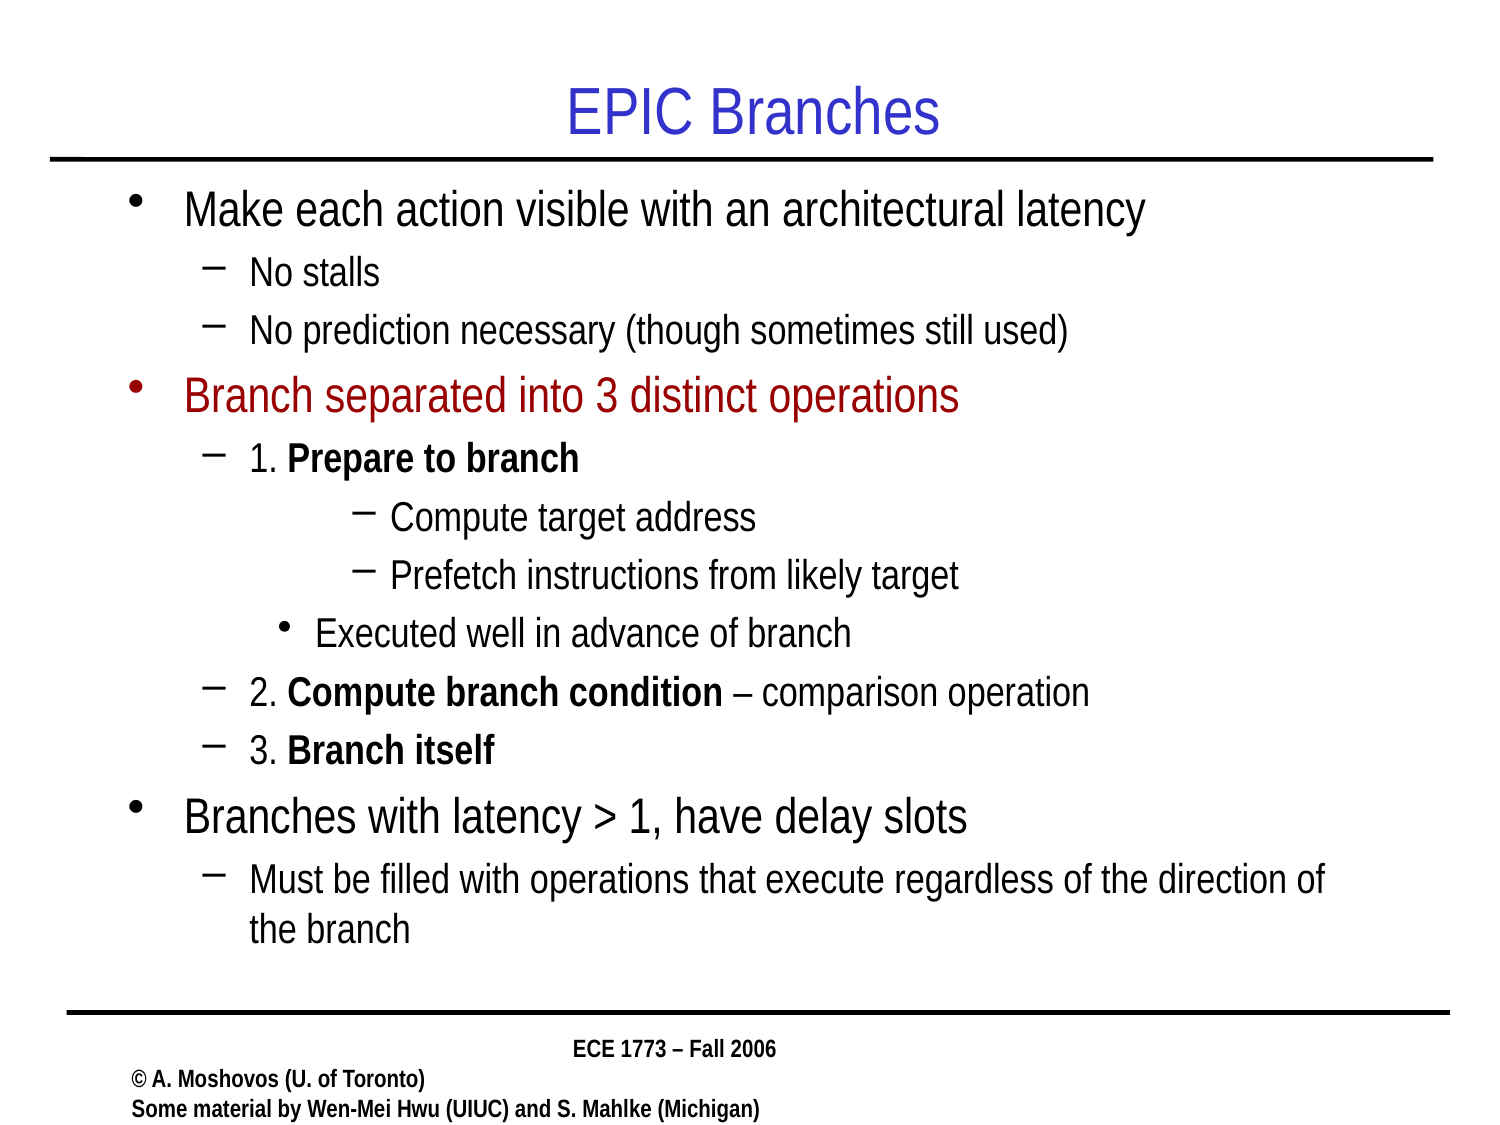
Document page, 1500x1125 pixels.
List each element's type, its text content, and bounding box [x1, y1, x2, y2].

footer ECE 1773 – Fall 2006 © A. Moshovos (U. of Toronto) Some material by Wen-Mei Hwu (UIUC) and S. Mahlke (Michigan) [116, 1024, 1234, 1101]
list Make each action visible with an architectural latency No stalls No prediction necessary (though sometimes still used) Branch separated into 3 distinct operations 1. Prepare to branch Compute target address Prefetch instructions from likely target Executed well in advance of branch 2. Compute branch condition – comparison operation 3. Branch itself Branches with latency > 1, have delay slots Must be filled with operations that execute regardless of the direction of the branch [112, 168, 1388, 1004]
title EPIC Branches [116, 65, 1392, 151]
